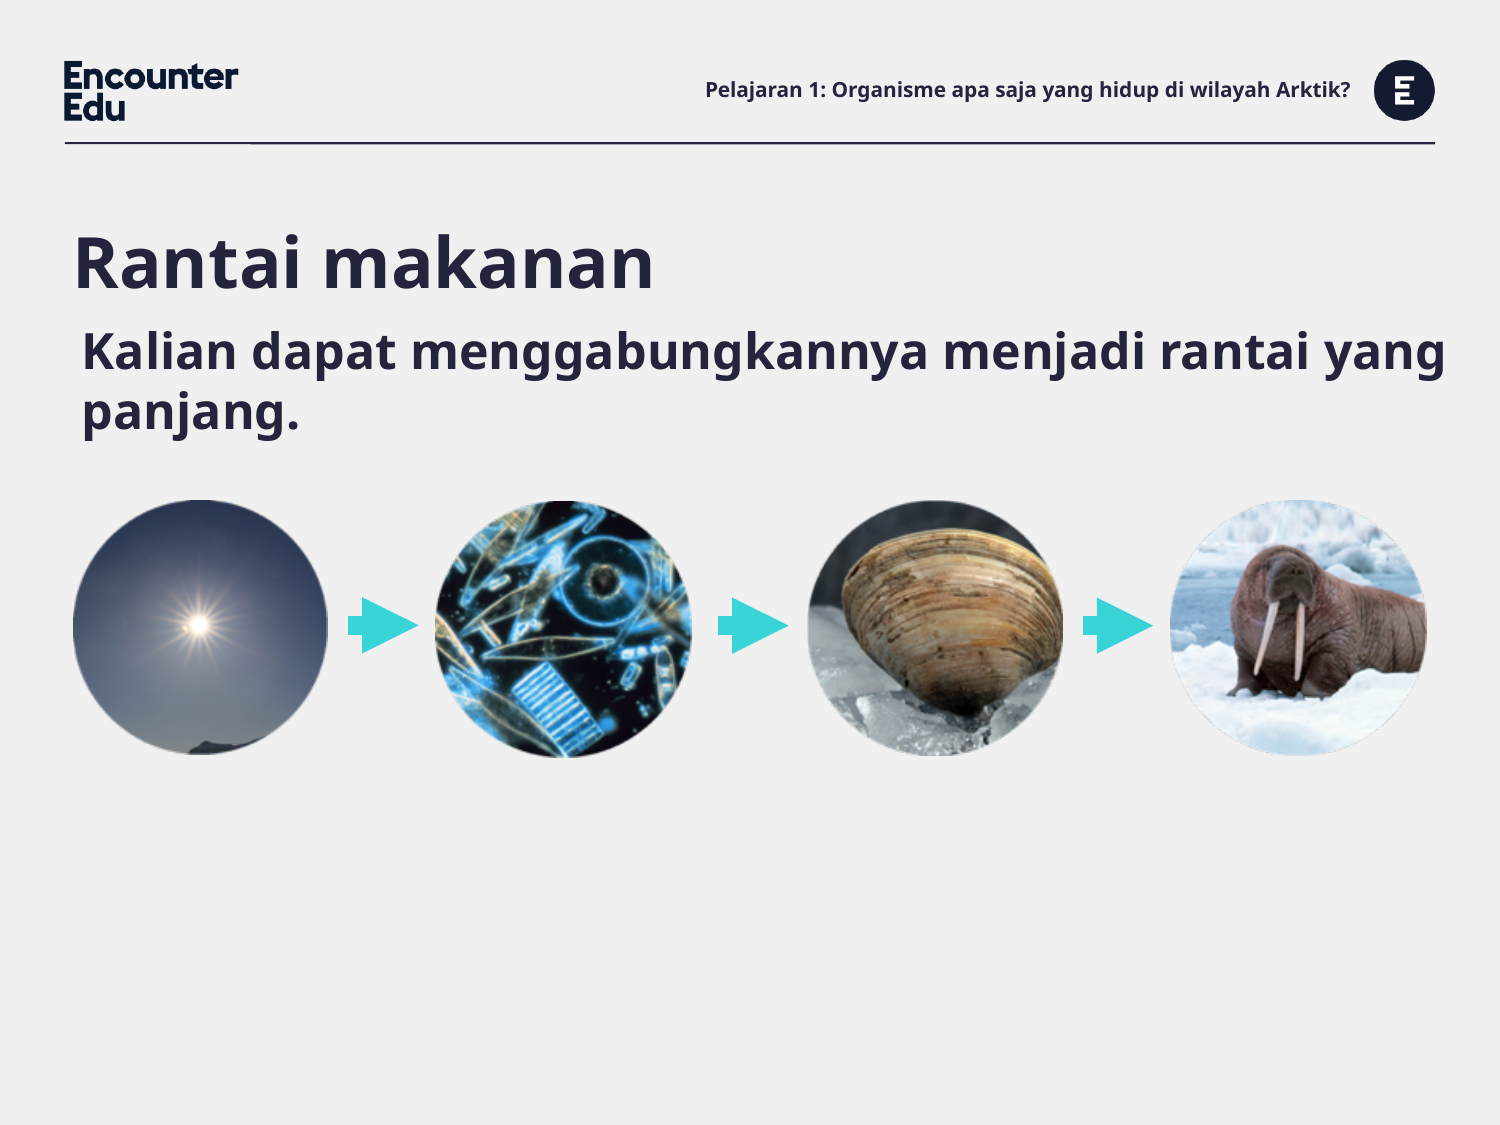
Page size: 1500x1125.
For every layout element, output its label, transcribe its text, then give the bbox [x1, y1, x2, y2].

text_box [718, 619, 789, 632]
picture [435, 501, 692, 758]
picture [807, 500, 1063, 756]
picture [1170, 500, 1427, 756]
picture [1372, 58, 1436, 122]
text_box [348, 619, 419, 632]
title Pelajaran 1: Organisme apa saja yang hidup di wilayah Arktik? [623, 67, 1359, 114]
picture [60, 59, 243, 122]
text_box [1082, 619, 1154, 632]
picture [73, 500, 328, 755]
text_box Kalian dapat menggabungkannya menjadi rantai yang panjang. [67, 311, 1485, 447]
text_box Rantai makanan [65, 163, 1416, 368]
